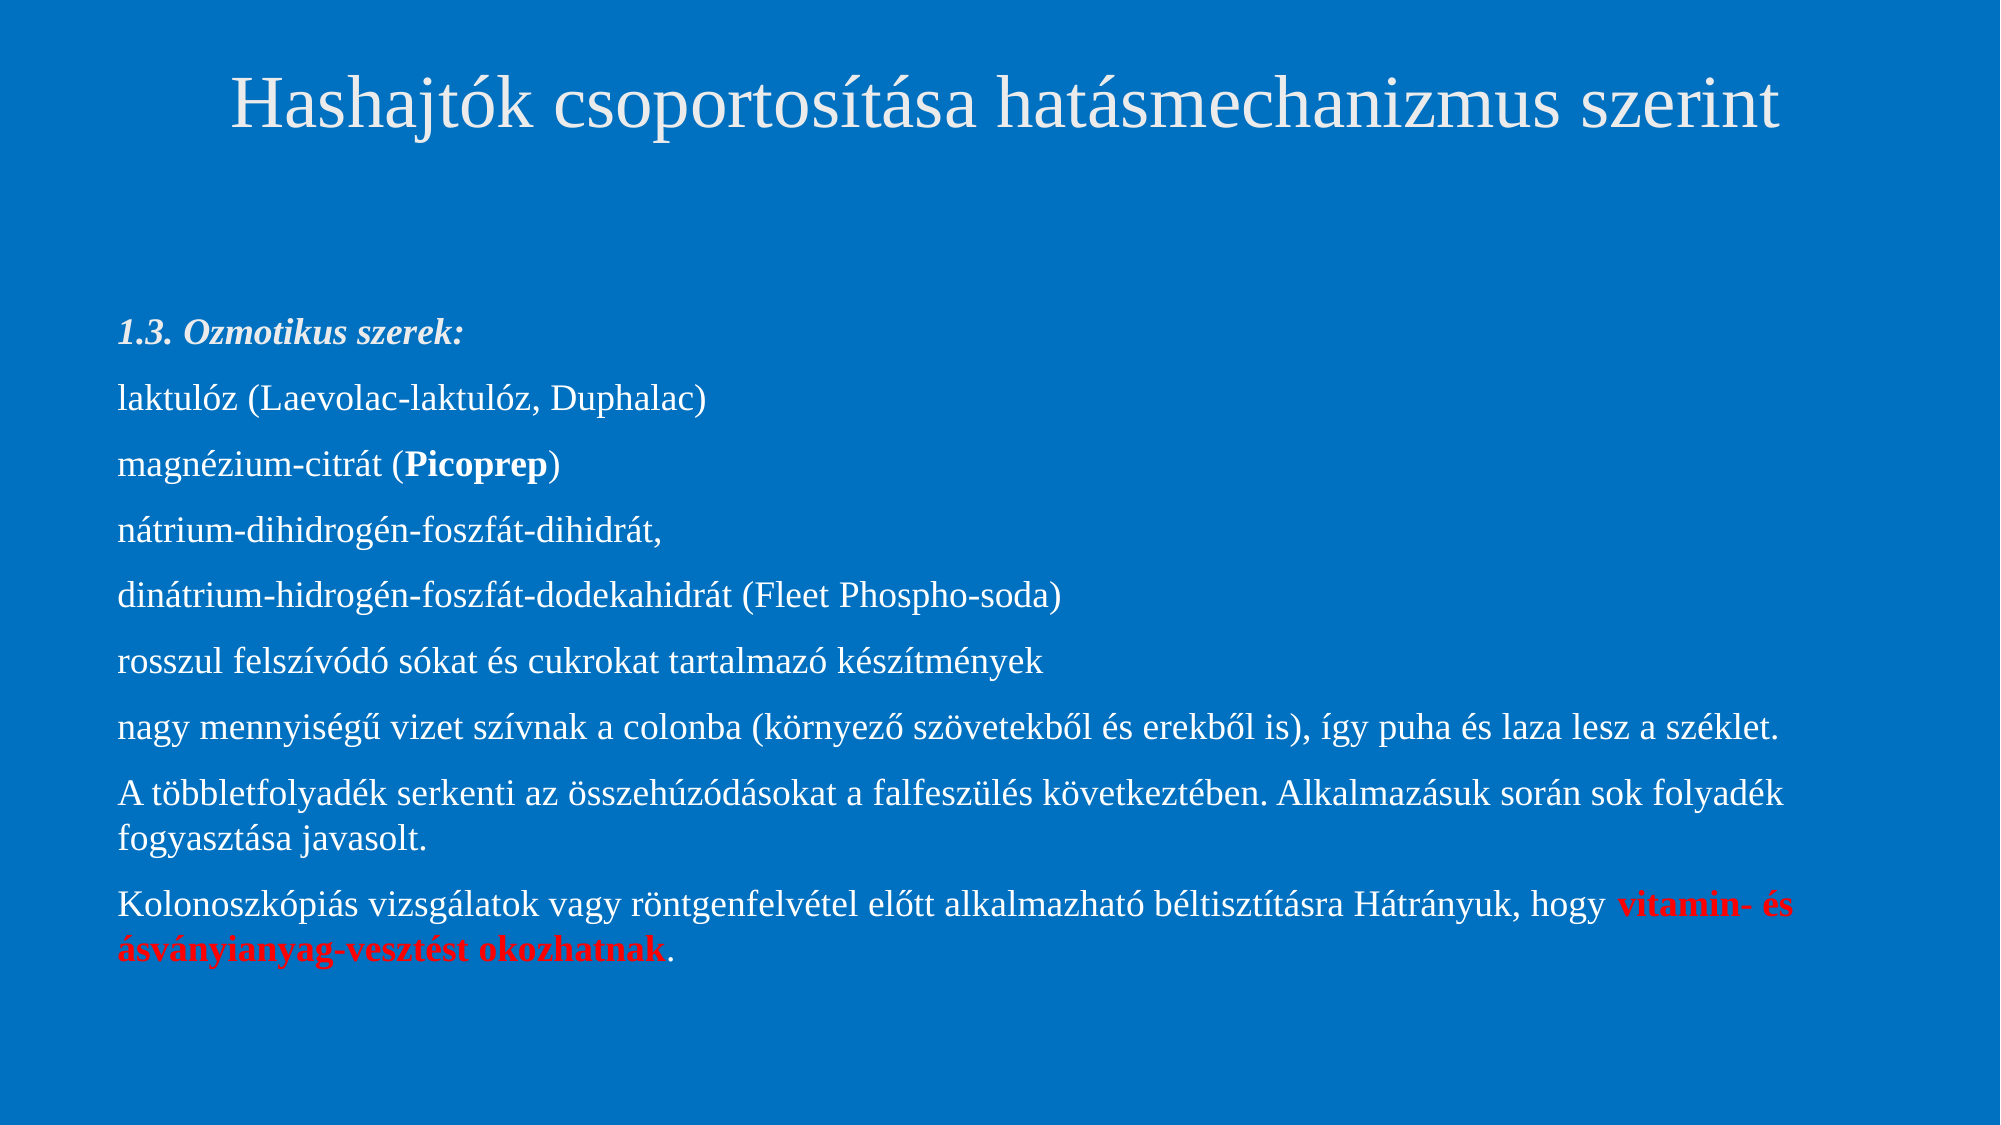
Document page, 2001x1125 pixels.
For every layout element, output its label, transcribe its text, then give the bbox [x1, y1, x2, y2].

title Hashajtók csoportosítása hatásmechanizmus szerint [90, 45, 1922, 200]
list 1.3. Ozmotikus szerek: laktulóz (Laevolac-laktulóz, Duphalac) magnézium-citrát (Picoprep) nátrium-dihidrogén-foszfát-dihidrát, dinátrium-hidrogén-foszfát-dodekahidrát (Fleet Phospho-soda) rosszul felszívódó sókat és cukrokat tartalmazó készítmények nagy mennyiségű vizet szívnak a colonba (környező szövetekből és erekből is), így puha és laza lesz a széklet. A többletfolyadék serkenti az összehúzódásokat a falfeszülés következtében. Alkalmazásuk során sok folyadék fogyasztása javasolt. Kolonoszkópiás vizsgálatok vagy röntgenfelvétel előtt alkalmazható béltisztításra Hátrányuk, hogy vitamin- és ásványianyag-vesztést okozhatnak. [102, 299, 1922, 1102]
